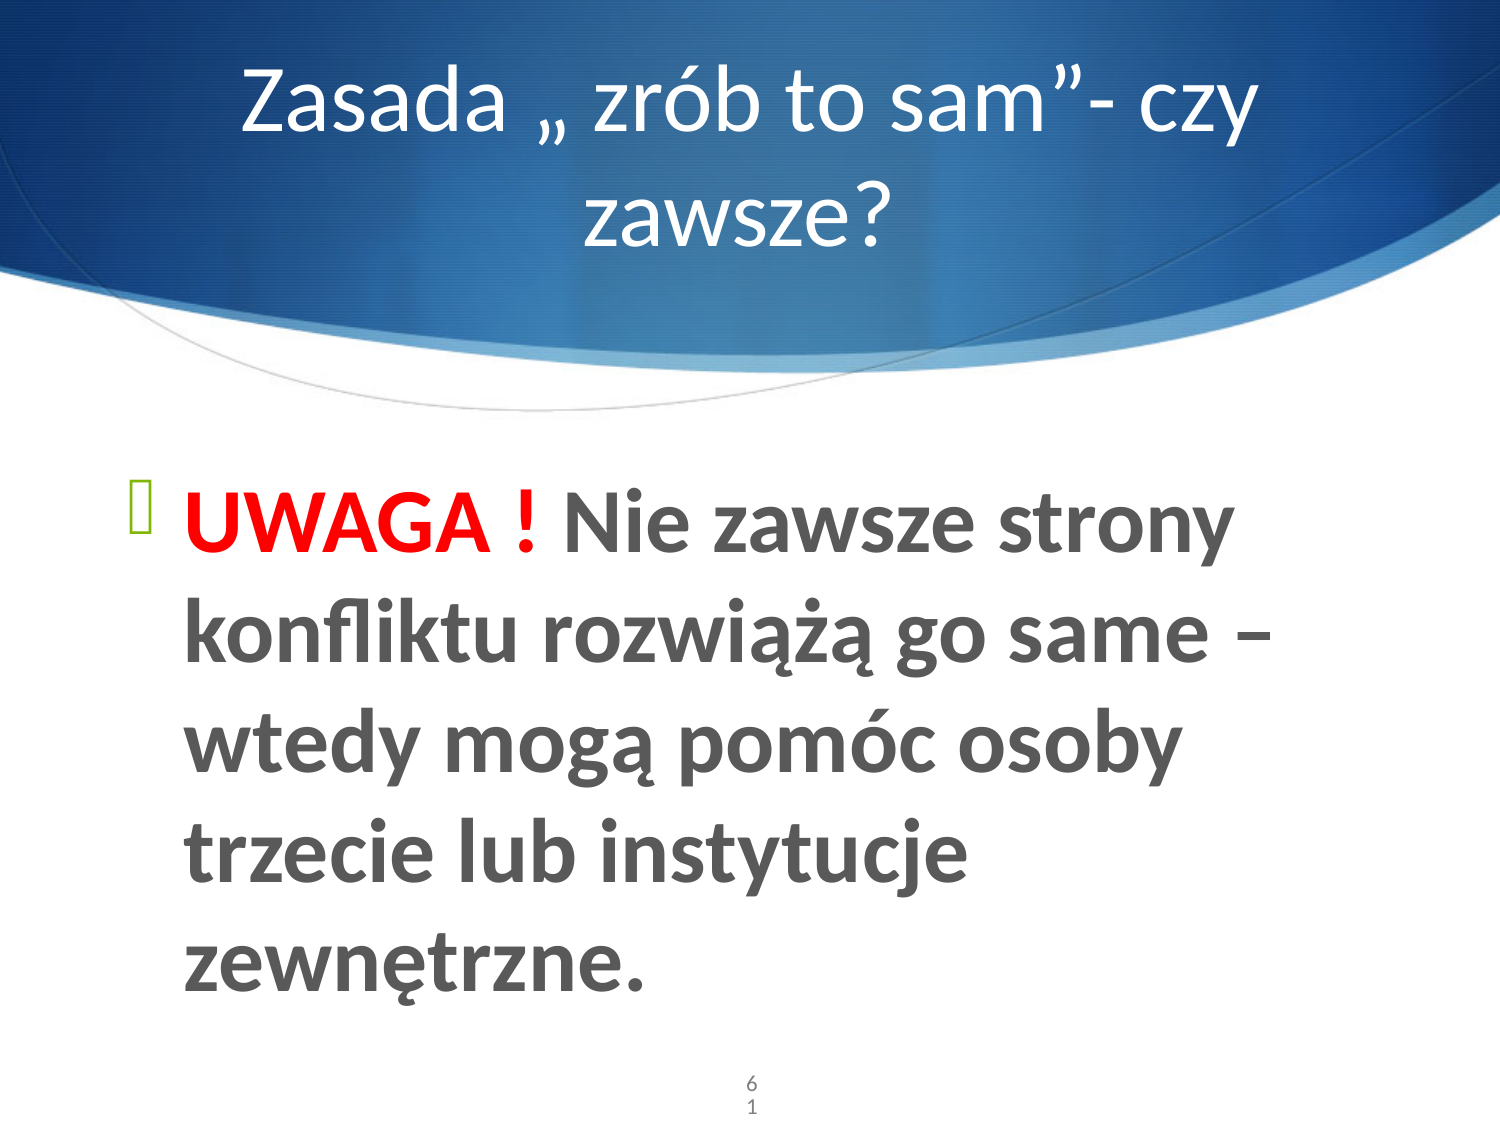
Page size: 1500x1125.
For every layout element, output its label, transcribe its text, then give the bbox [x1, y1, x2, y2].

slide_number 61 [730, 1062, 769, 1103]
list UWAGA ! Nie zawsze strony konfliktu rozwiążą go same – wtedy mogą pomóc osoby trzecie lub instytucje zewnętrzne. [121, 454, 1379, 991]
title Zasada „ zrób to sam”- czy zawsze? [75, 0, 1425, 301]
picture [0, 0, 1500, 1125]
